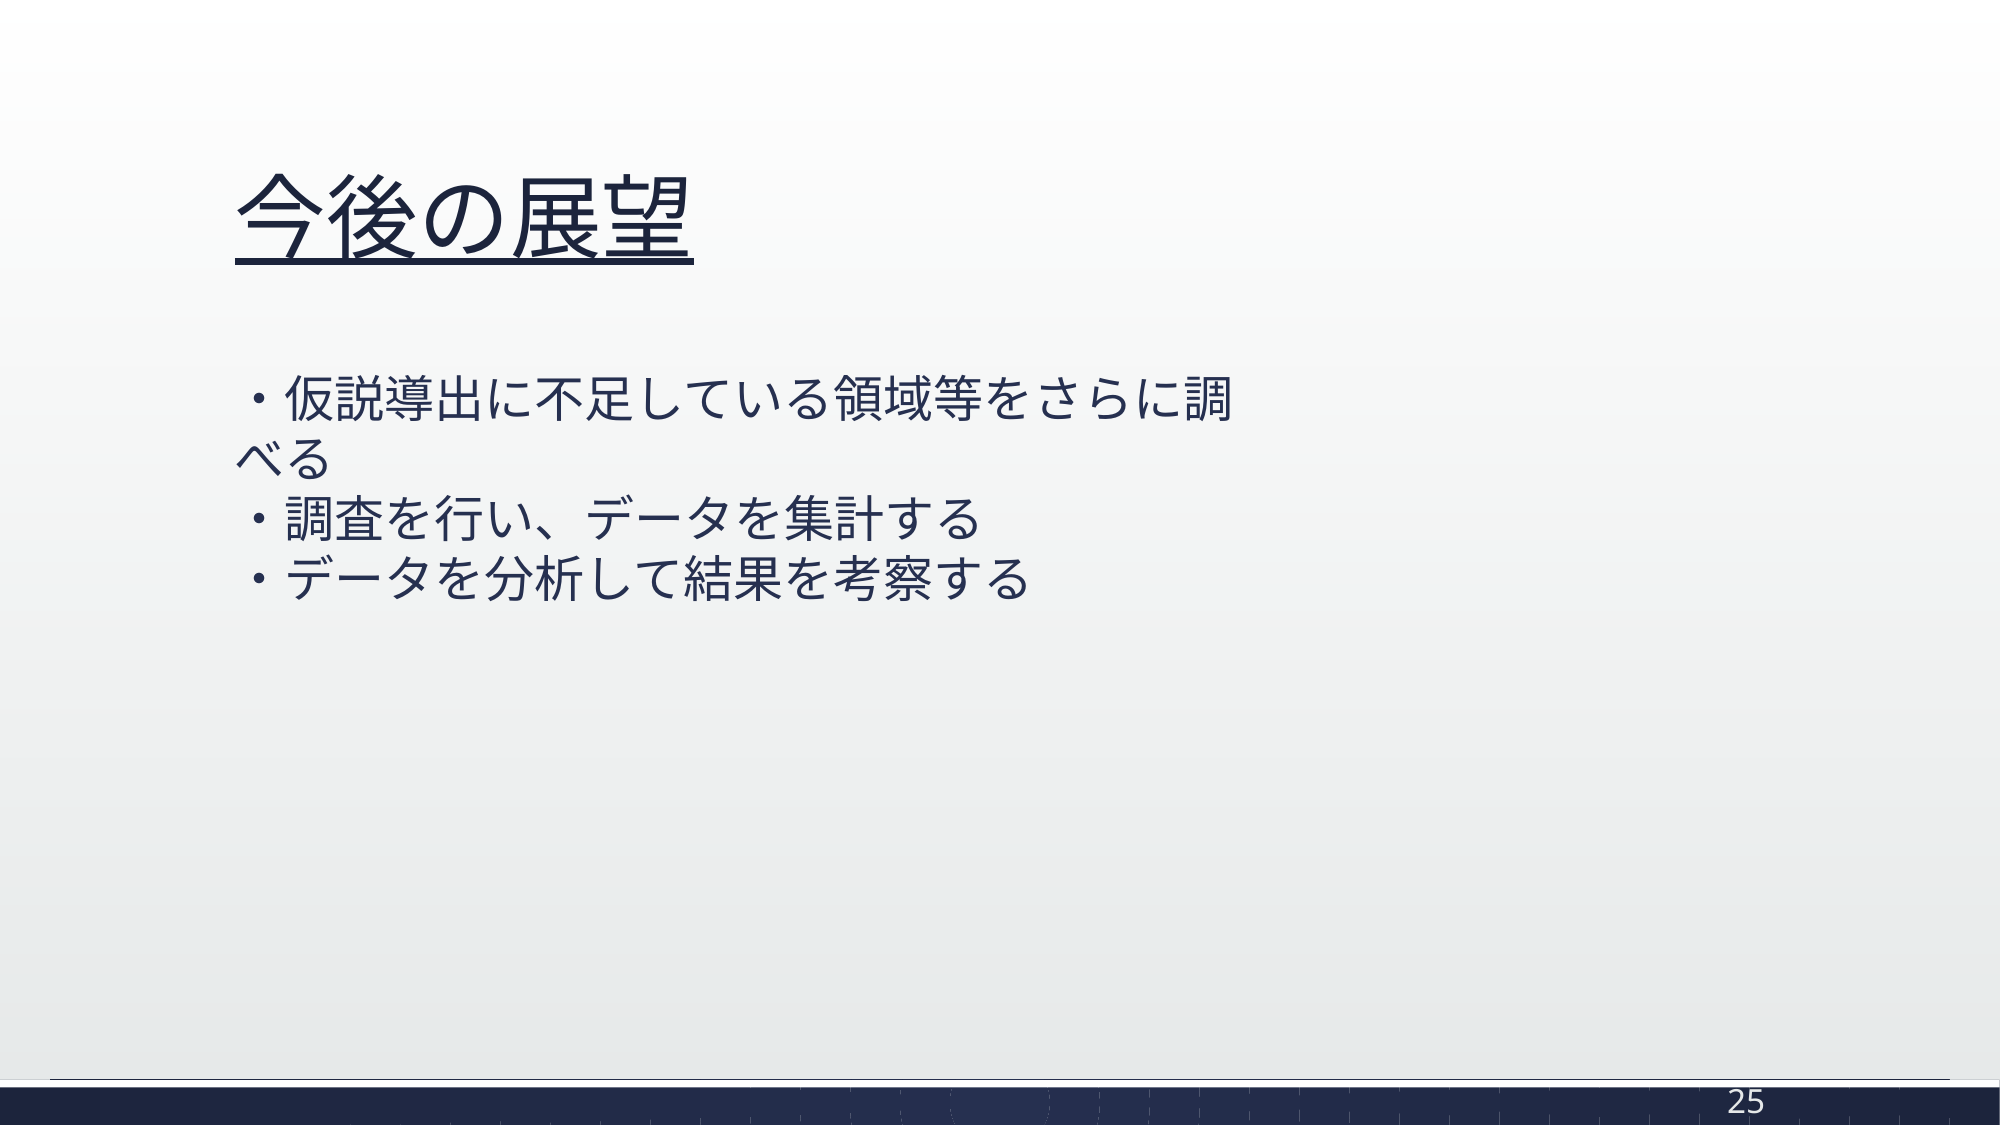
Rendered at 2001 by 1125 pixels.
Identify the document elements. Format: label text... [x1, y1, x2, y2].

text_box ・仮説導出に不足している領域等をさらに調べる ・調査を行い、データを集計する ・データを分析して結果を考察する [219, 359, 1296, 615]
title 今後の展望 [219, 76, 1910, 279]
slide_number 25 [1674, 1083, 1780, 1122]
